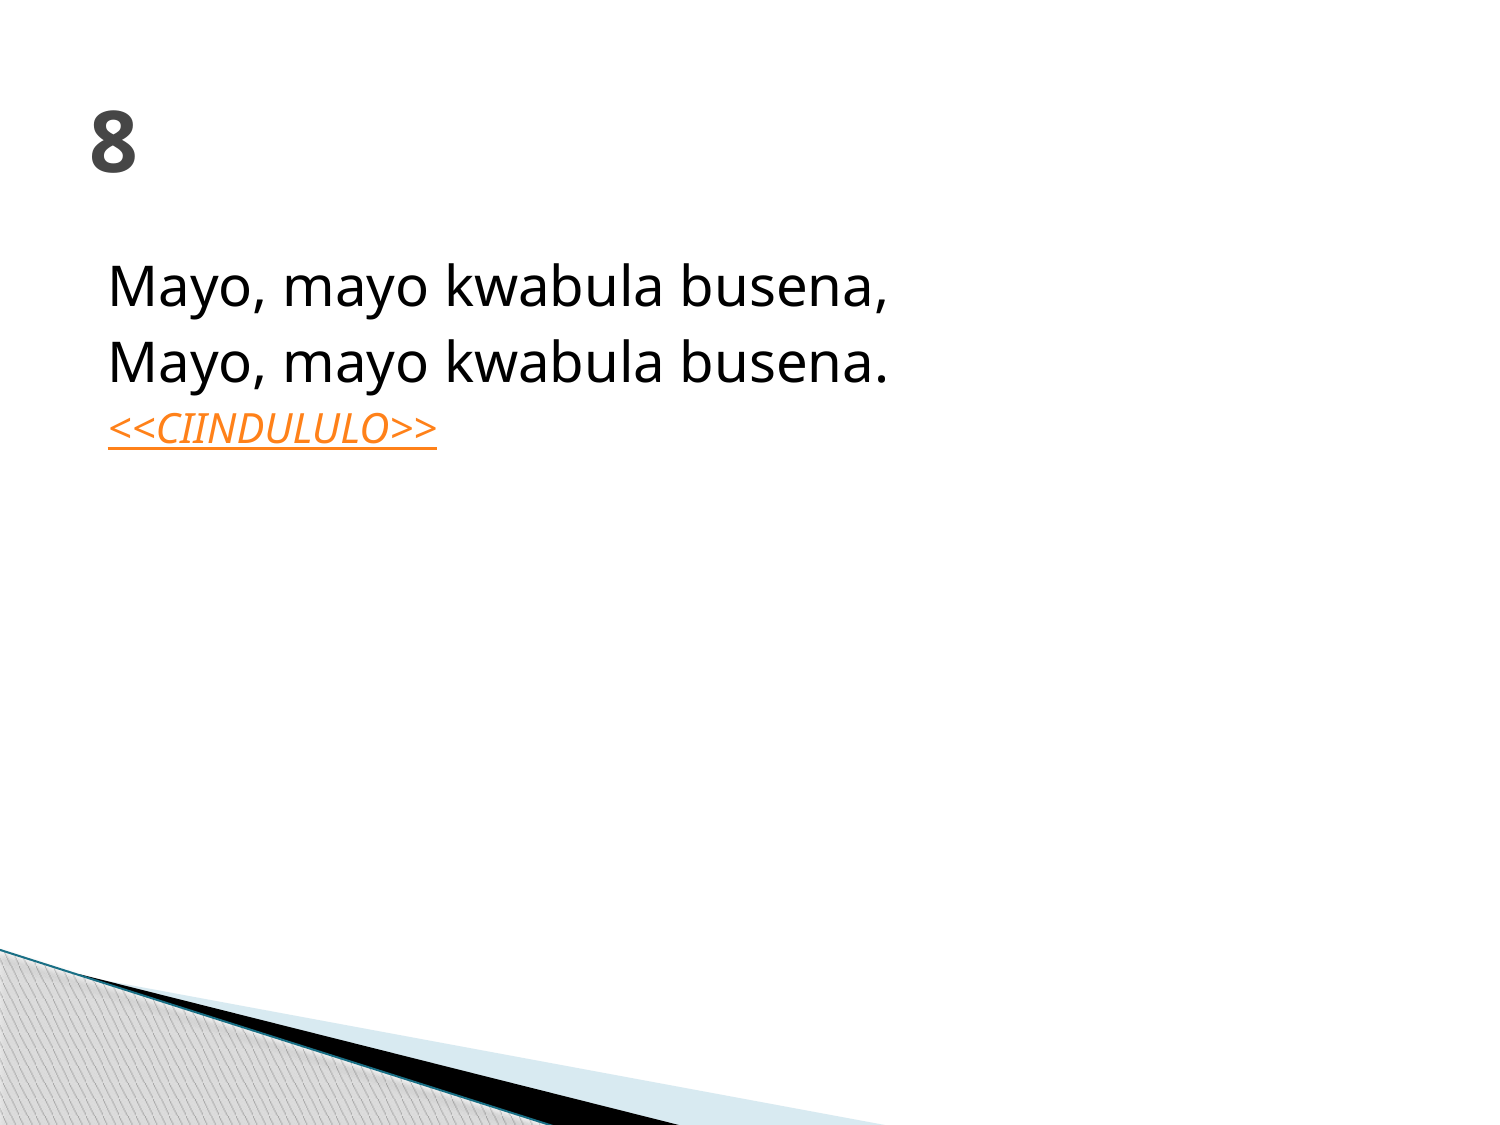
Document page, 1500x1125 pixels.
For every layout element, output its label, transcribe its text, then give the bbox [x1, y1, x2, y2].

title 8 [75, 45, 1425, 233]
list Mayo, mayo kwabula busena, Mayo, mayo kwabula busena. <<CIINDULULO>> [75, 243, 1425, 986]
